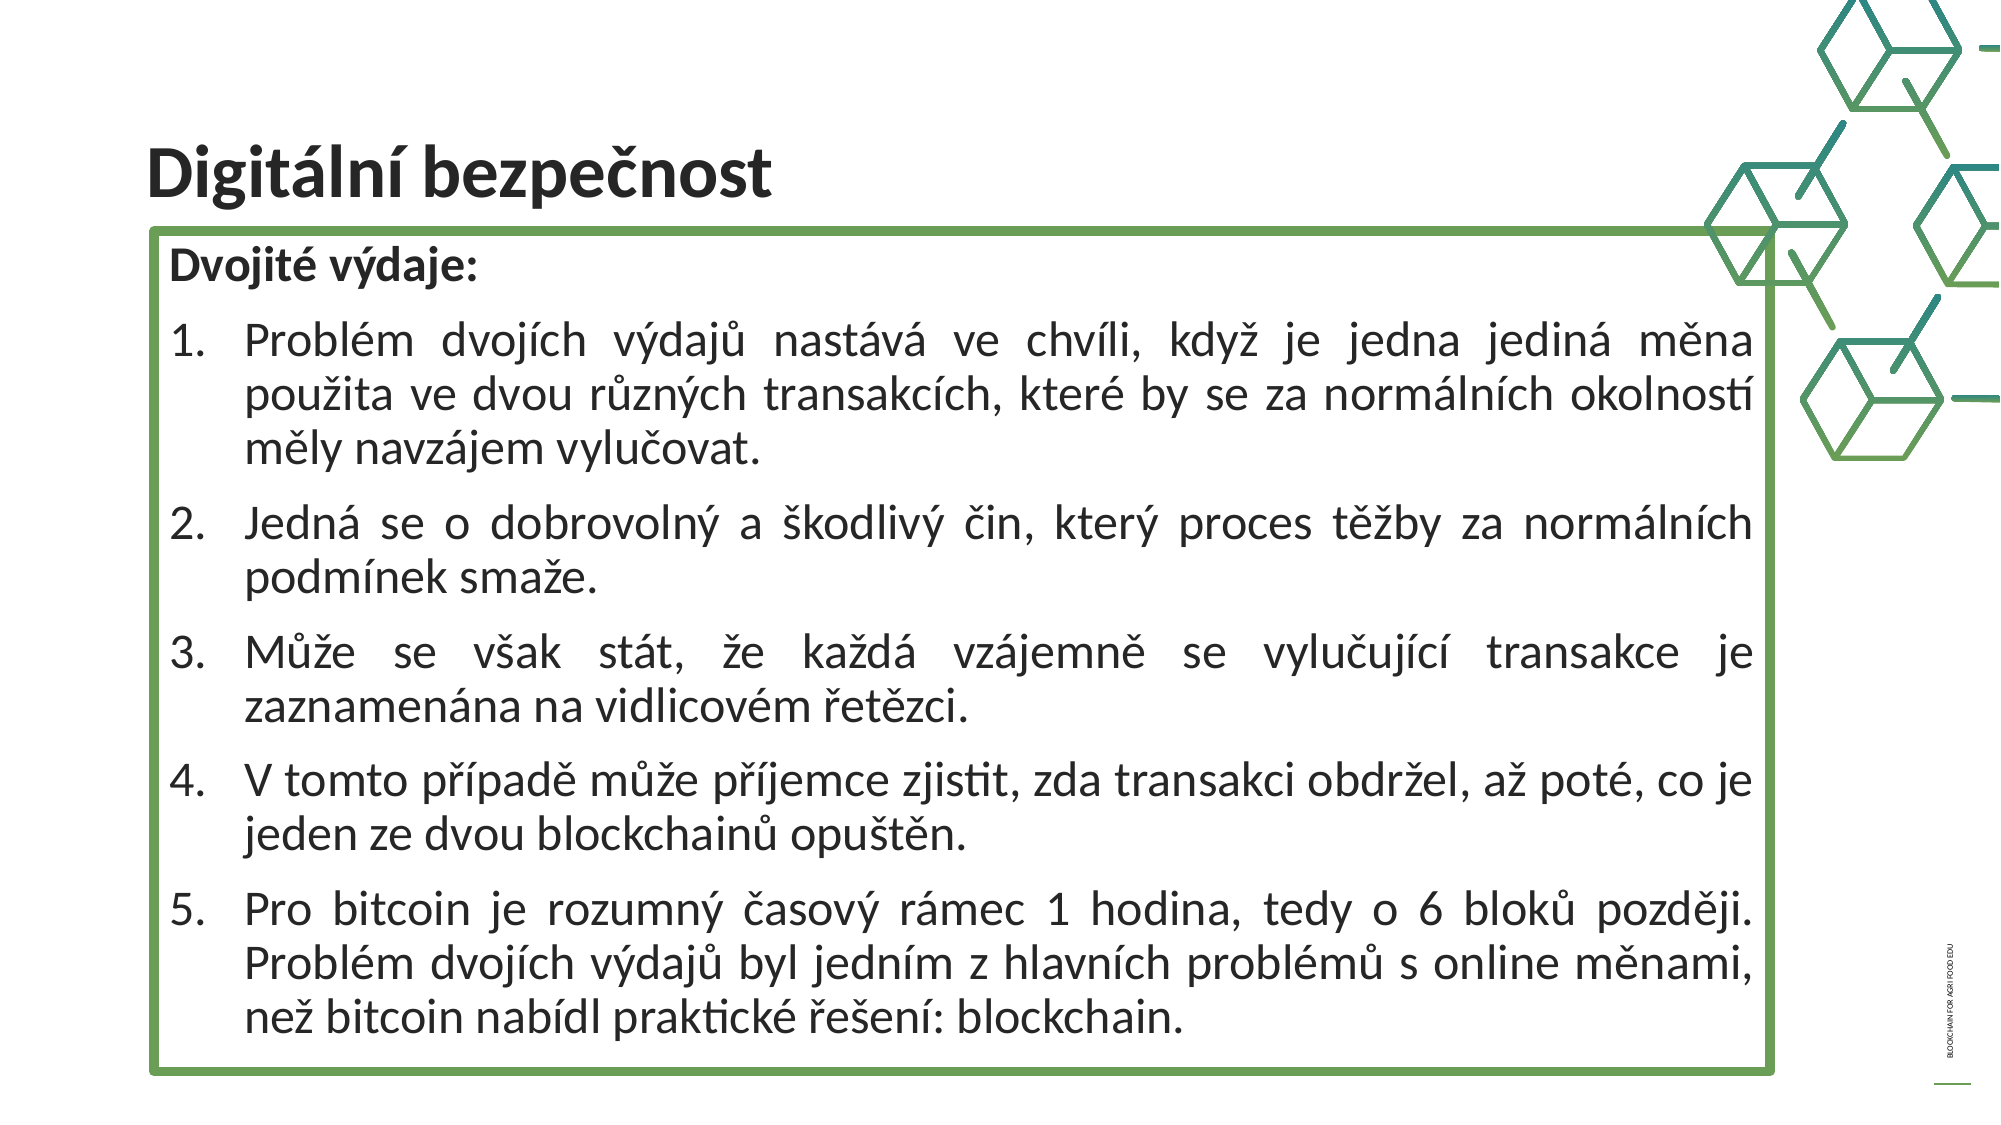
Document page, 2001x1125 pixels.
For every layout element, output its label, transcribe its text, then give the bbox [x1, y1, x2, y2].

list Digitální bezpečnost [130, 124, 1698, 257]
list Dvojité výdaje: Problém dvojích výdajů nastává ve chvíli, když je jedna jediná měna použita ve dvou různých transakcích, které by se za normálních okolností měly navzájem vylučovat. Jedná se o dobrovolný a škodlivý čin, který proces těžby za normálních podmínek smaže. Může se však stát, že každá vzájemně se vylučující transakce je zaznamenána na vidlicovém řetězci. V tomto případě může příjemce zjistit, zda transakci obdržel, až poté, co je jeden ze dvou blockchainů opuštěn. Pro bitcoin je rozumný časový rámec 1 hodina, tedy o 6 bloků později. Problém dvojích výdajů byl jedním z hlavních problémů s online měnami, než bitcoin nabídl praktické řešení: blockchain. [154, 257, 1771, 1072]
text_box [1703, 0, 2000, 462]
